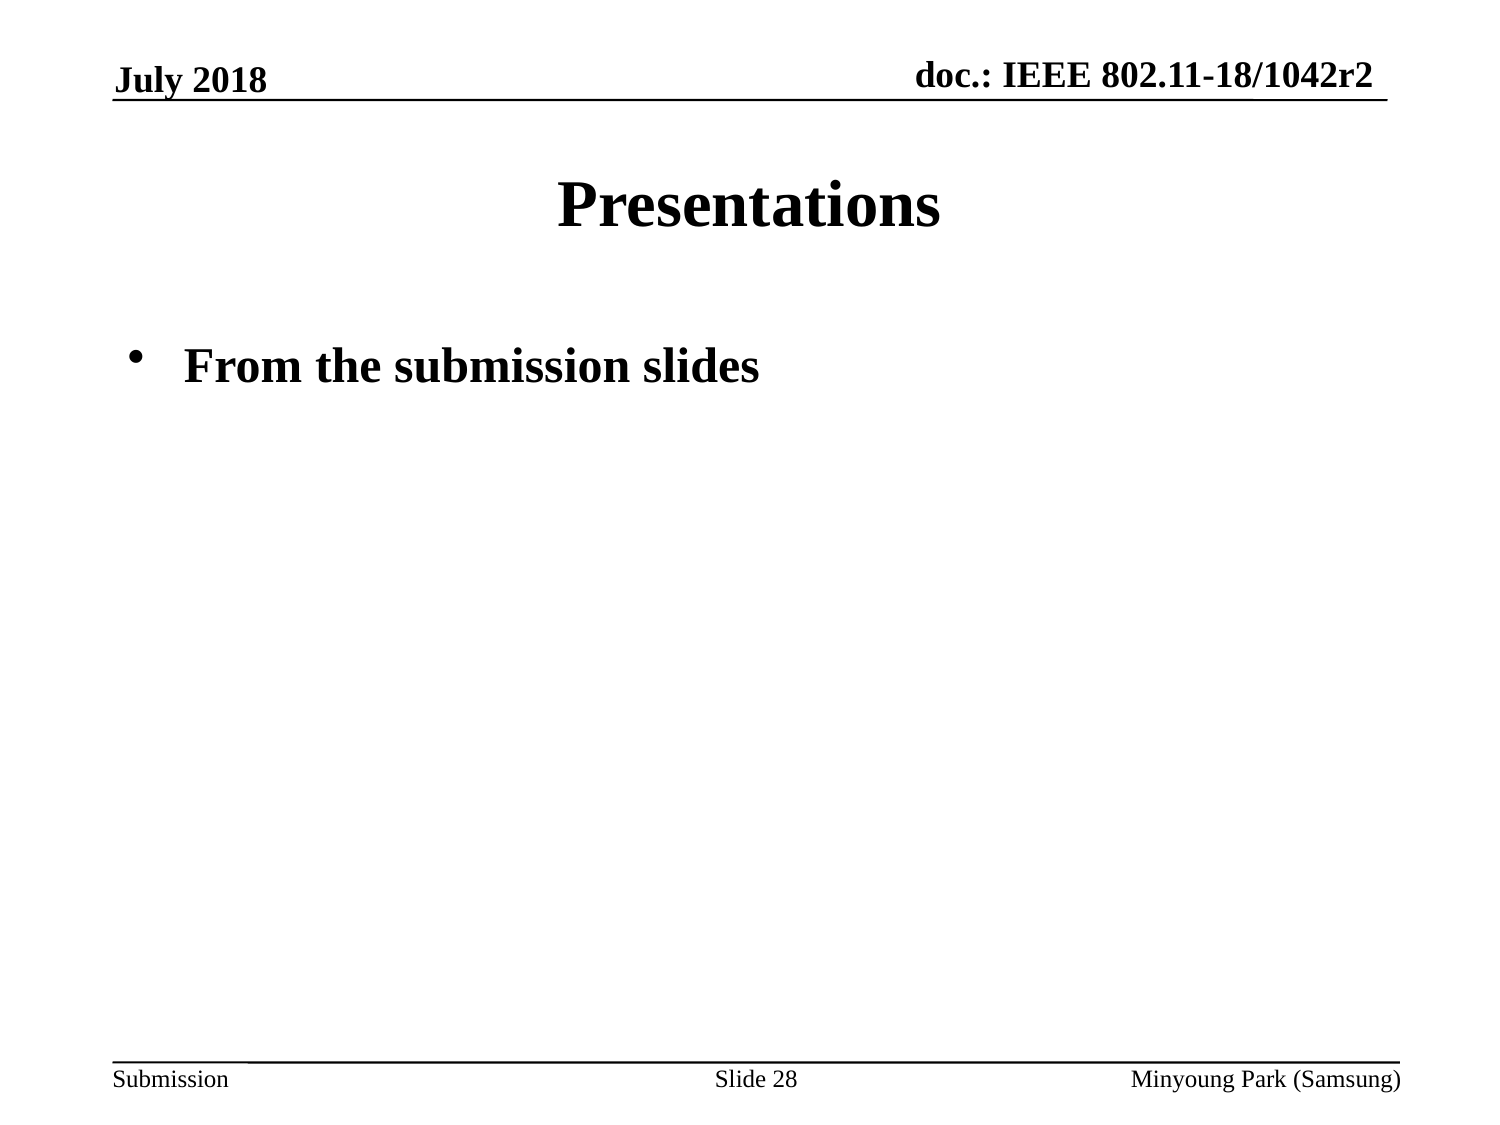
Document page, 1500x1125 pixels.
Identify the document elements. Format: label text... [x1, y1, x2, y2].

list From the submission slides [112, 324, 1388, 1000]
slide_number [114, 54, 335, 101]
slide_number Slide 28 [712, 1061, 800, 1093]
footer Minyoung Park (Samsung) [949, 1061, 1402, 1093]
title Presentations [112, 112, 1388, 288]
